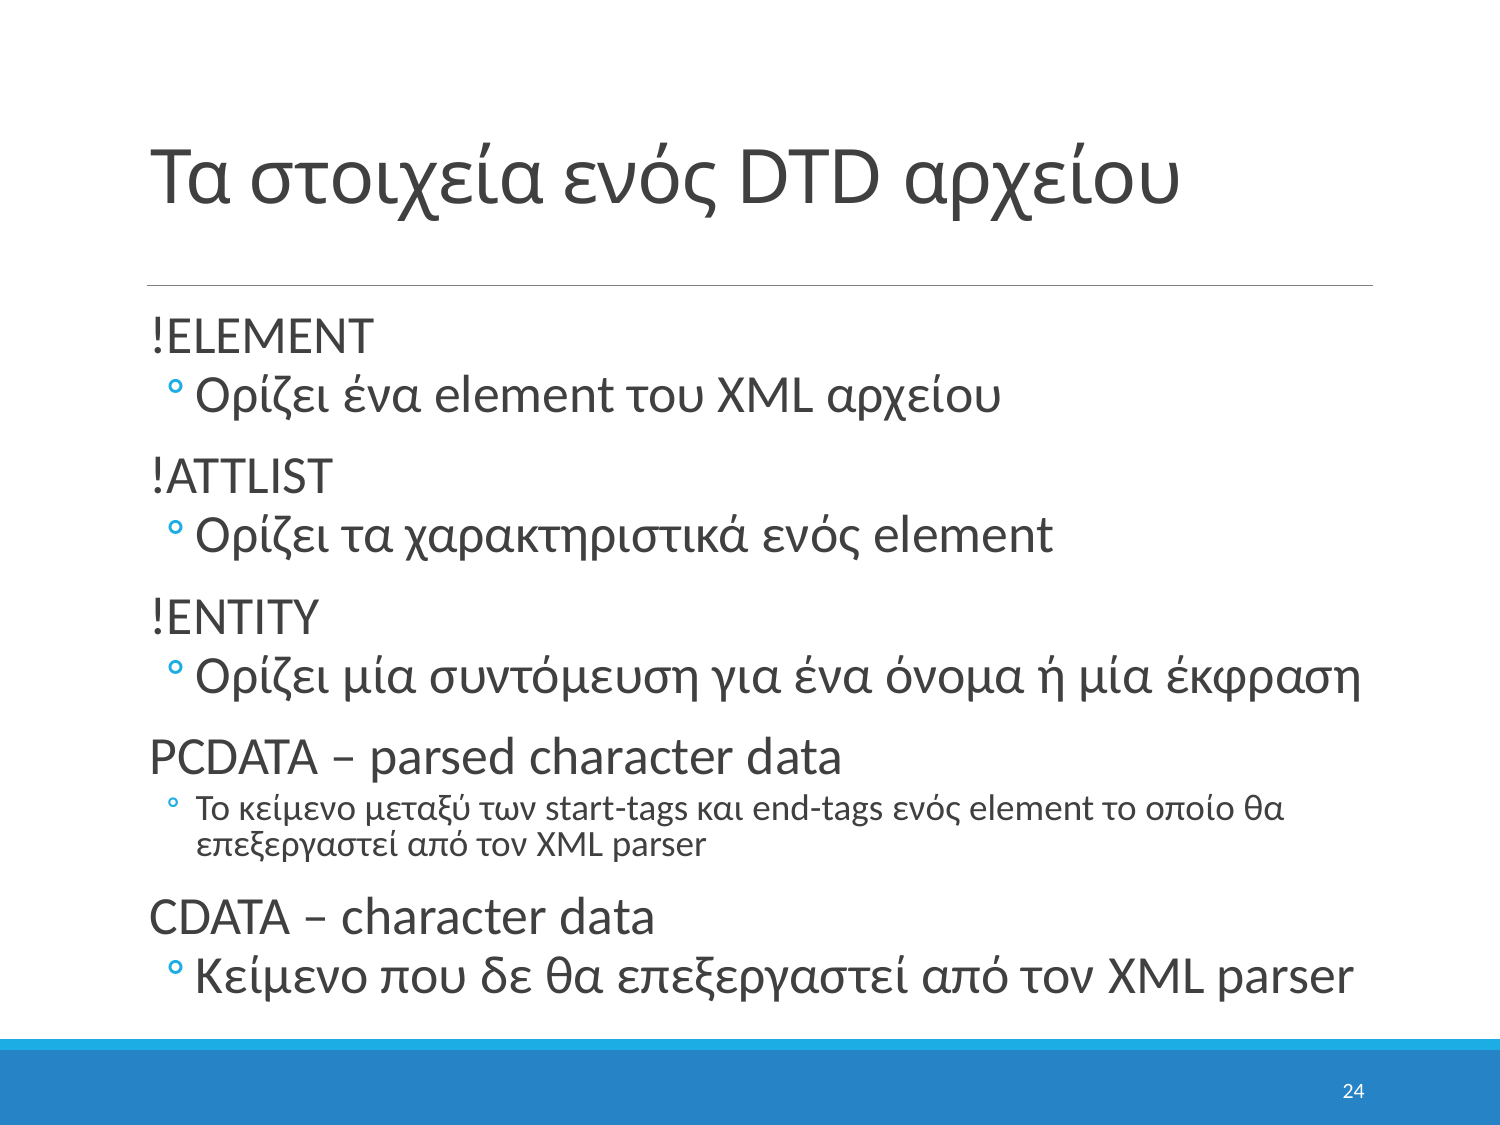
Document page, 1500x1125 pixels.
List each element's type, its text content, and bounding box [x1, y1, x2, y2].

title Τα στοιχεία ενός DTD αρχείου [135, 43, 1373, 227]
list !ELEMENT Ορίζει ένα element του XML αρχείου !ATTLIST Ορίζει τα χαρακτηριστικά ενός element !ENTITY Ορίζει μία συντόμευση για ένα όνομα ή μία έκφραση PCDATA – parsed character data Το κείμενο μεταξύ των start-tags και end-tags ενός element το οποίο θα επεξεργαστεί από τον XML parser CDATA – character data Κείμενο που δε θα επεξεργαστεί από τον XML parser [135, 304, 1373, 1029]
slide_number 24 [1218, 1059, 1380, 1120]
